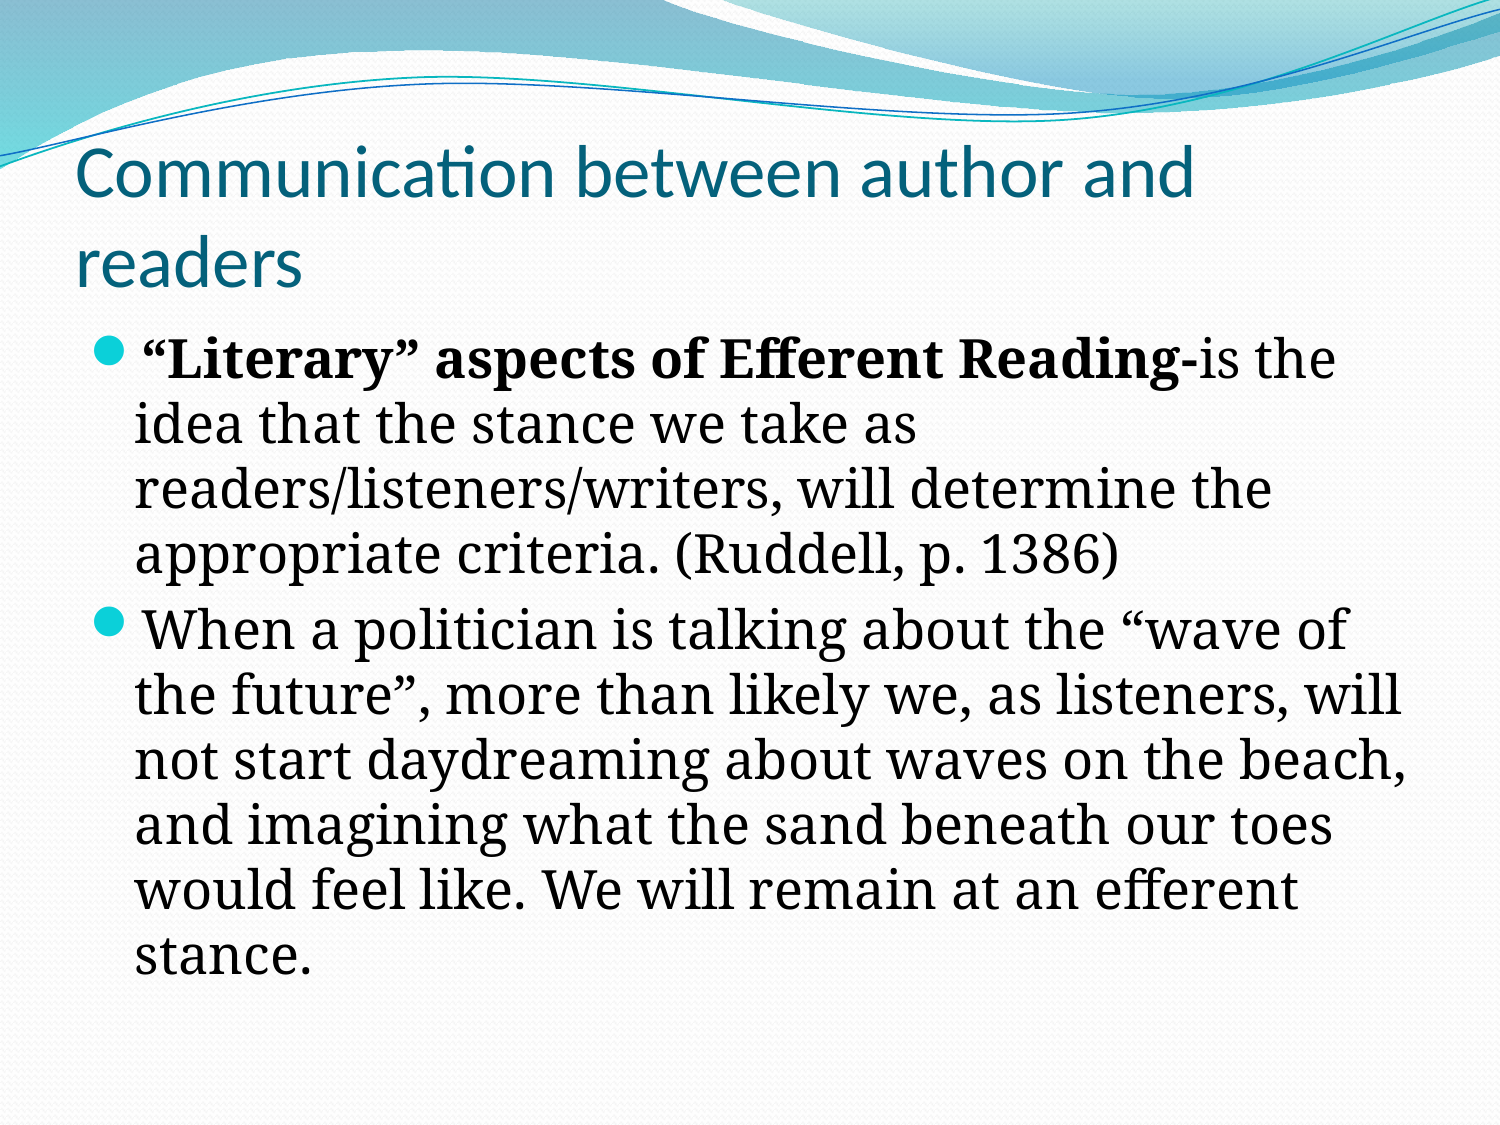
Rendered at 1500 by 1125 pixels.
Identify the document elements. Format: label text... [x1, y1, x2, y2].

list “Literary” aspects of Efferent Reading-is the idea that the stance we take as readers/listeners/writers, will determine the appropriate criteria. (Ruddell, p. 1386) When a politician is talking about the “wave of the future”, more than likely we, as listeners, will not start daydreaming about waves on the beach, and imagining what the sand beneath our toes would feel like. We will remain at an efferent stance. [75, 317, 1425, 1038]
title Communication between author and readers [75, 115, 1425, 303]
